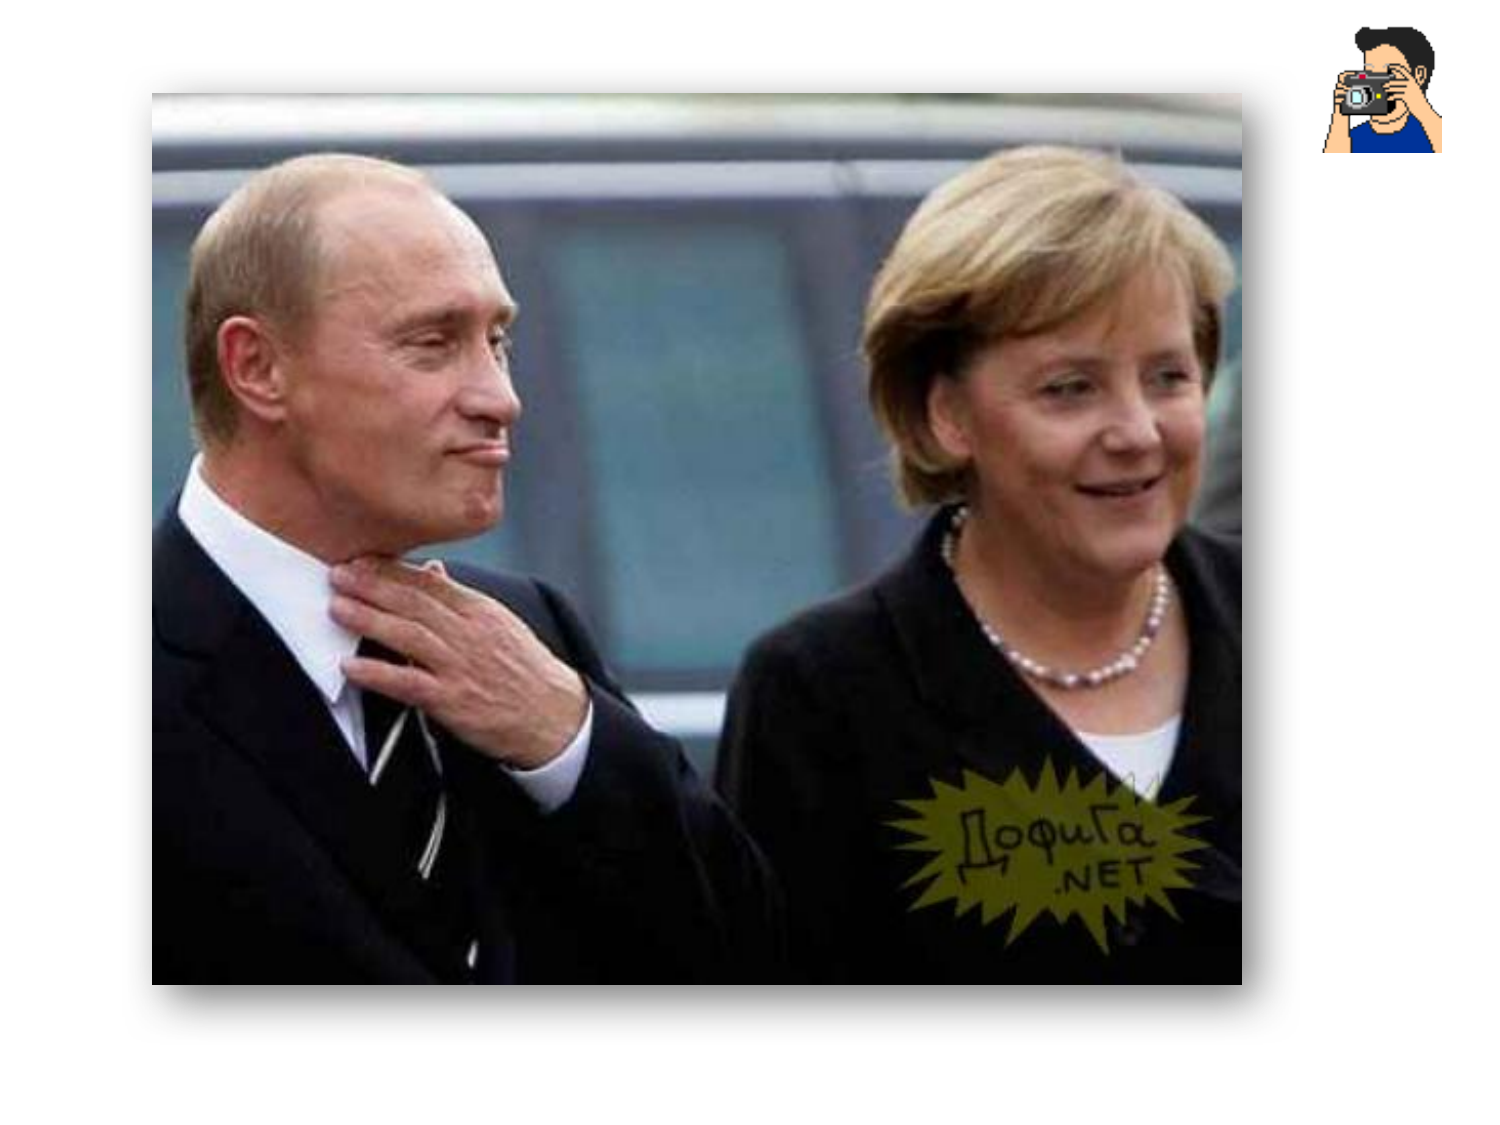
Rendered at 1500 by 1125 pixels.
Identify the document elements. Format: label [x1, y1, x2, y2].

picture [152, 93, 1242, 985]
picture [1312, 23, 1442, 153]
